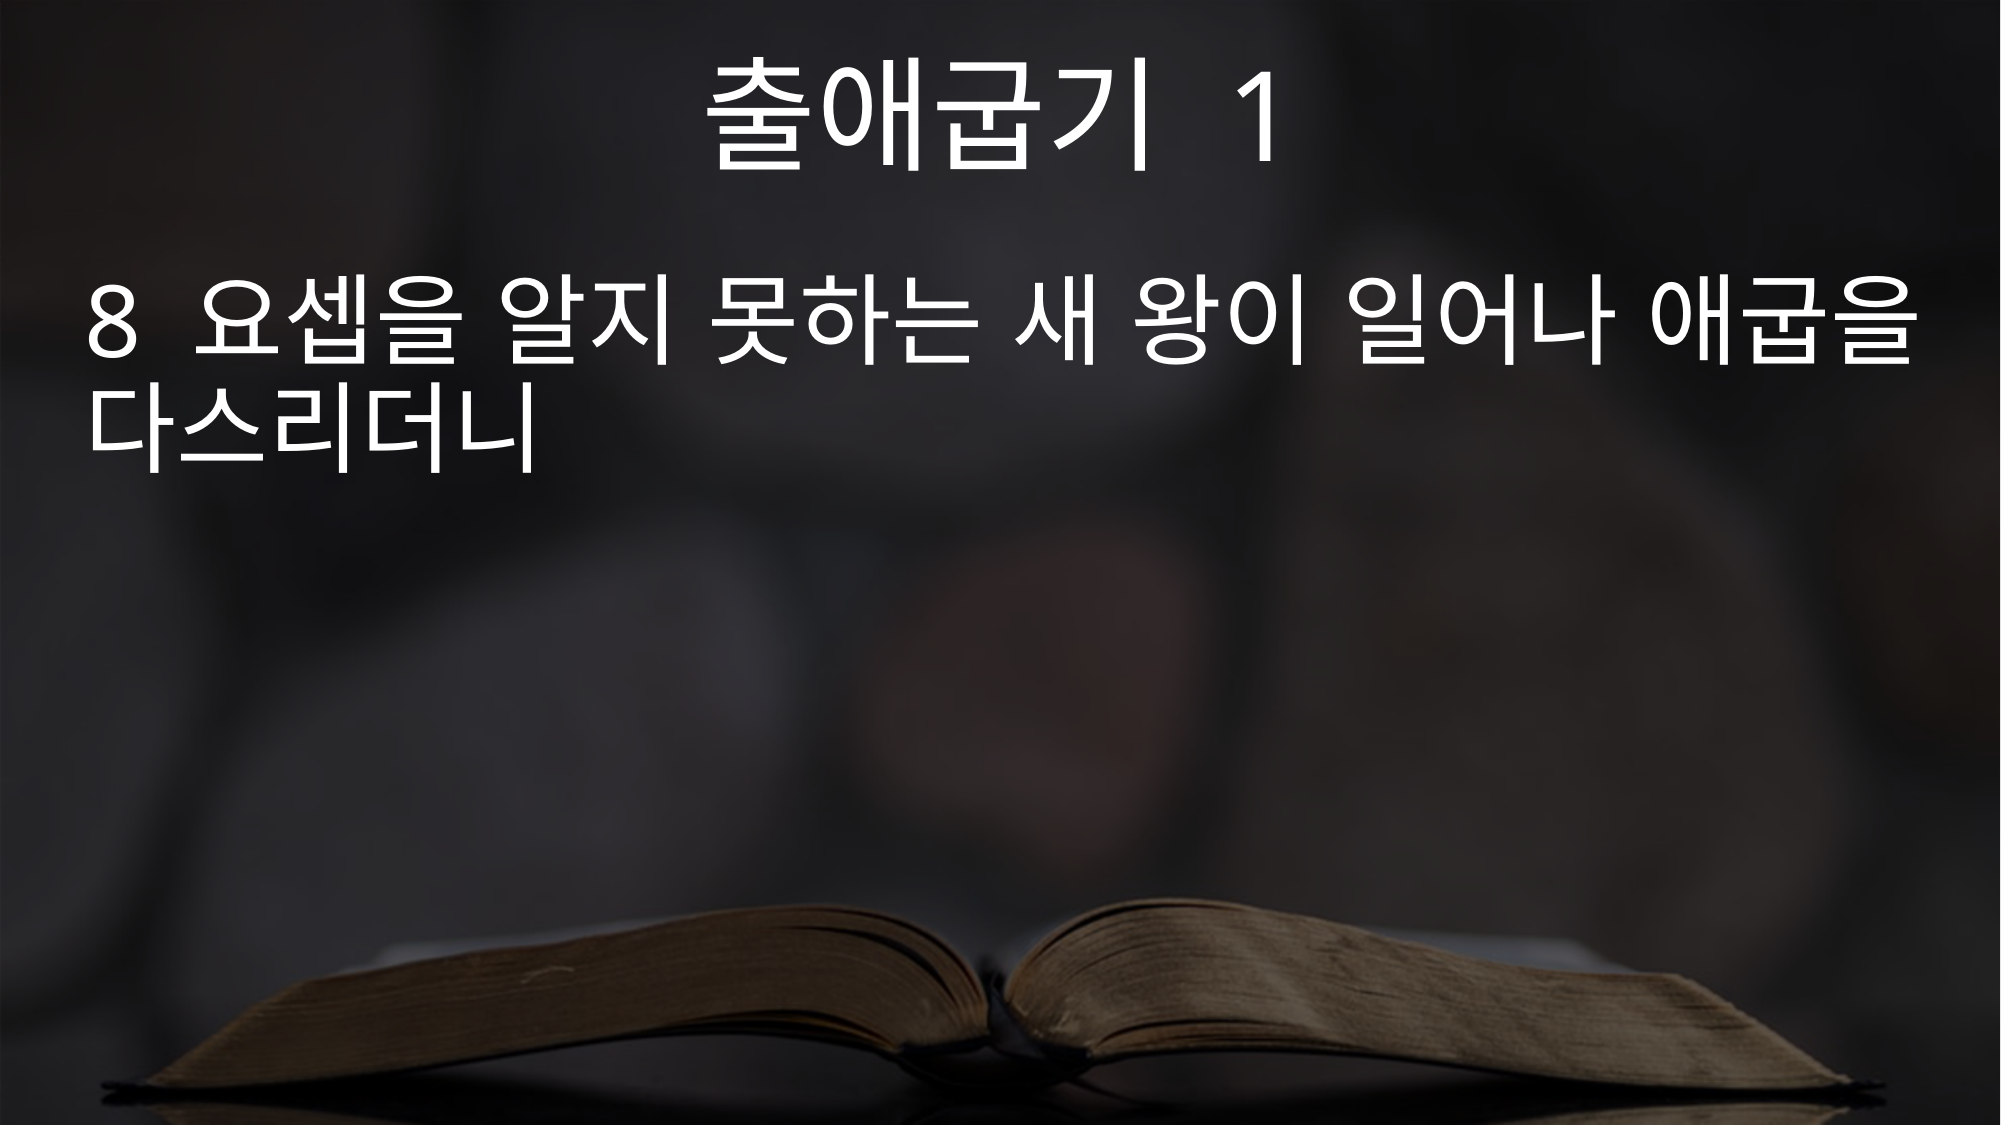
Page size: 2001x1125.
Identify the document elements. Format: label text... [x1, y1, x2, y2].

footer 출애굽기 1 [0, 32, 2000, 192]
picture [0, 0, 2001, 1125]
list 8 요셉을 알지 못하는 새 왕이 일어나 애굽을 다스리더니 [69, 263, 1953, 423]
